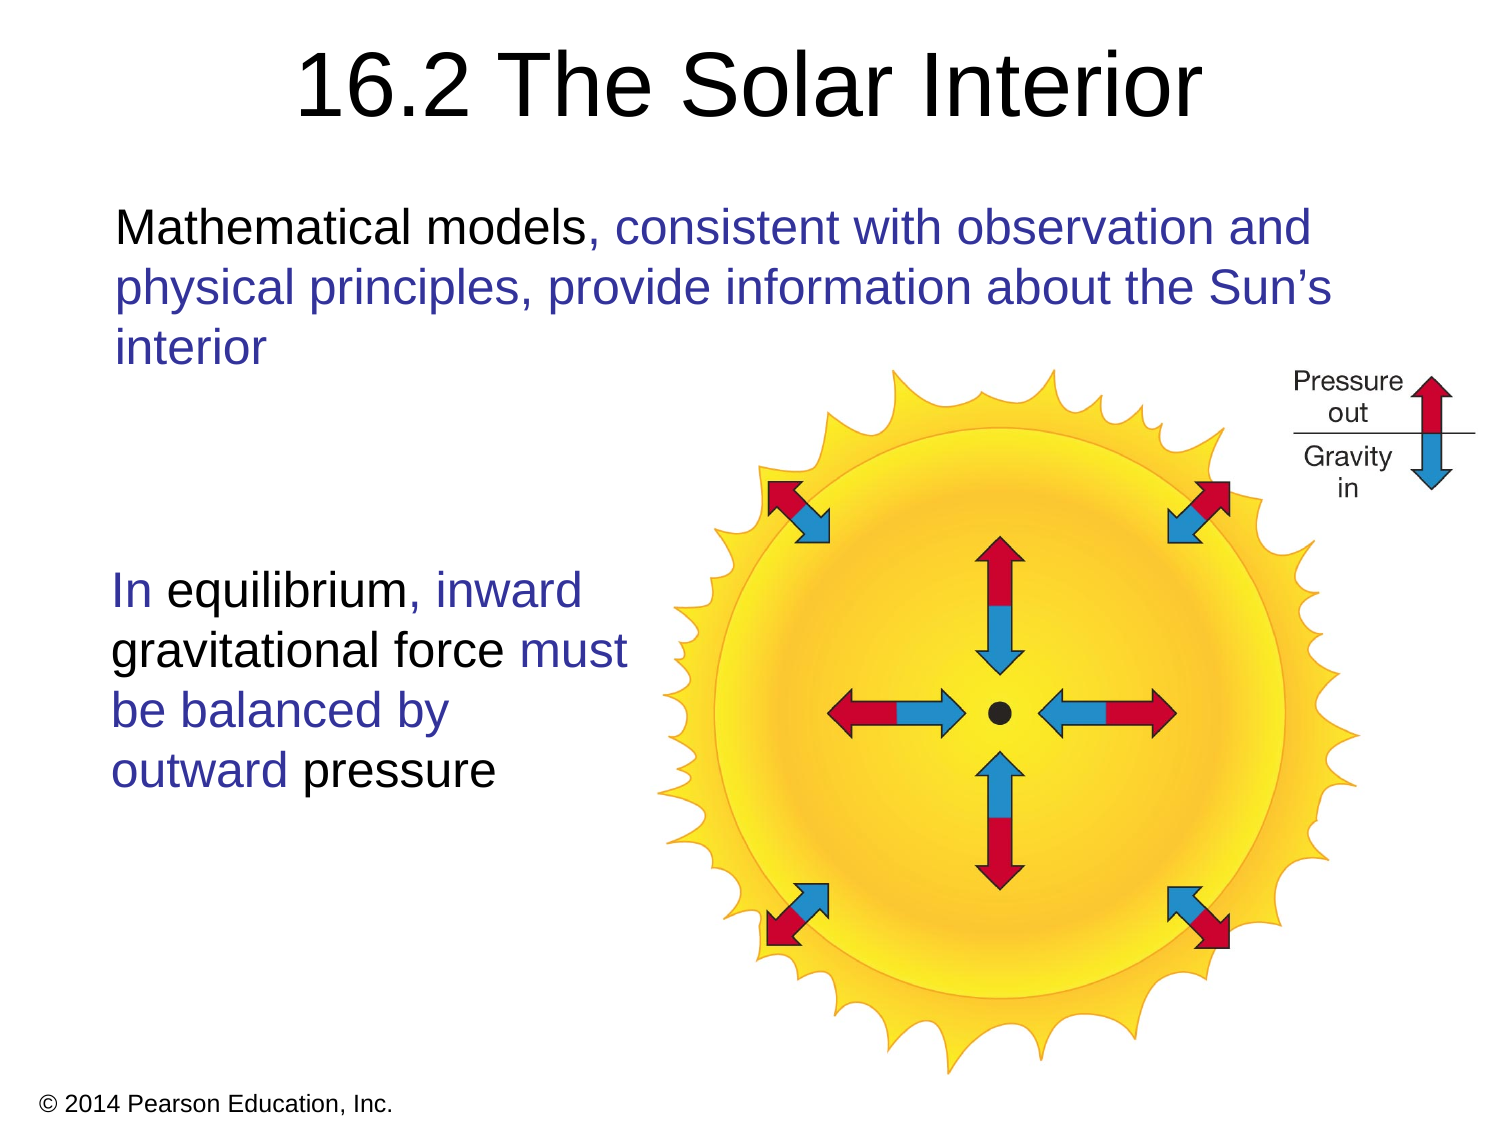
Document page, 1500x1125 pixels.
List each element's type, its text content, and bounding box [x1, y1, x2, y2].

text_box In equilibrium, inward gravitational force must be balanced by outward pressure [96, 549, 644, 805]
text_box Mathematical models, consistent with observation and physical principles, provide information about the Sun’s interior [99, 187, 1400, 383]
picture [649, 362, 1482, 1076]
title 16.2 The Solar Interior [112, 0, 1388, 168]
